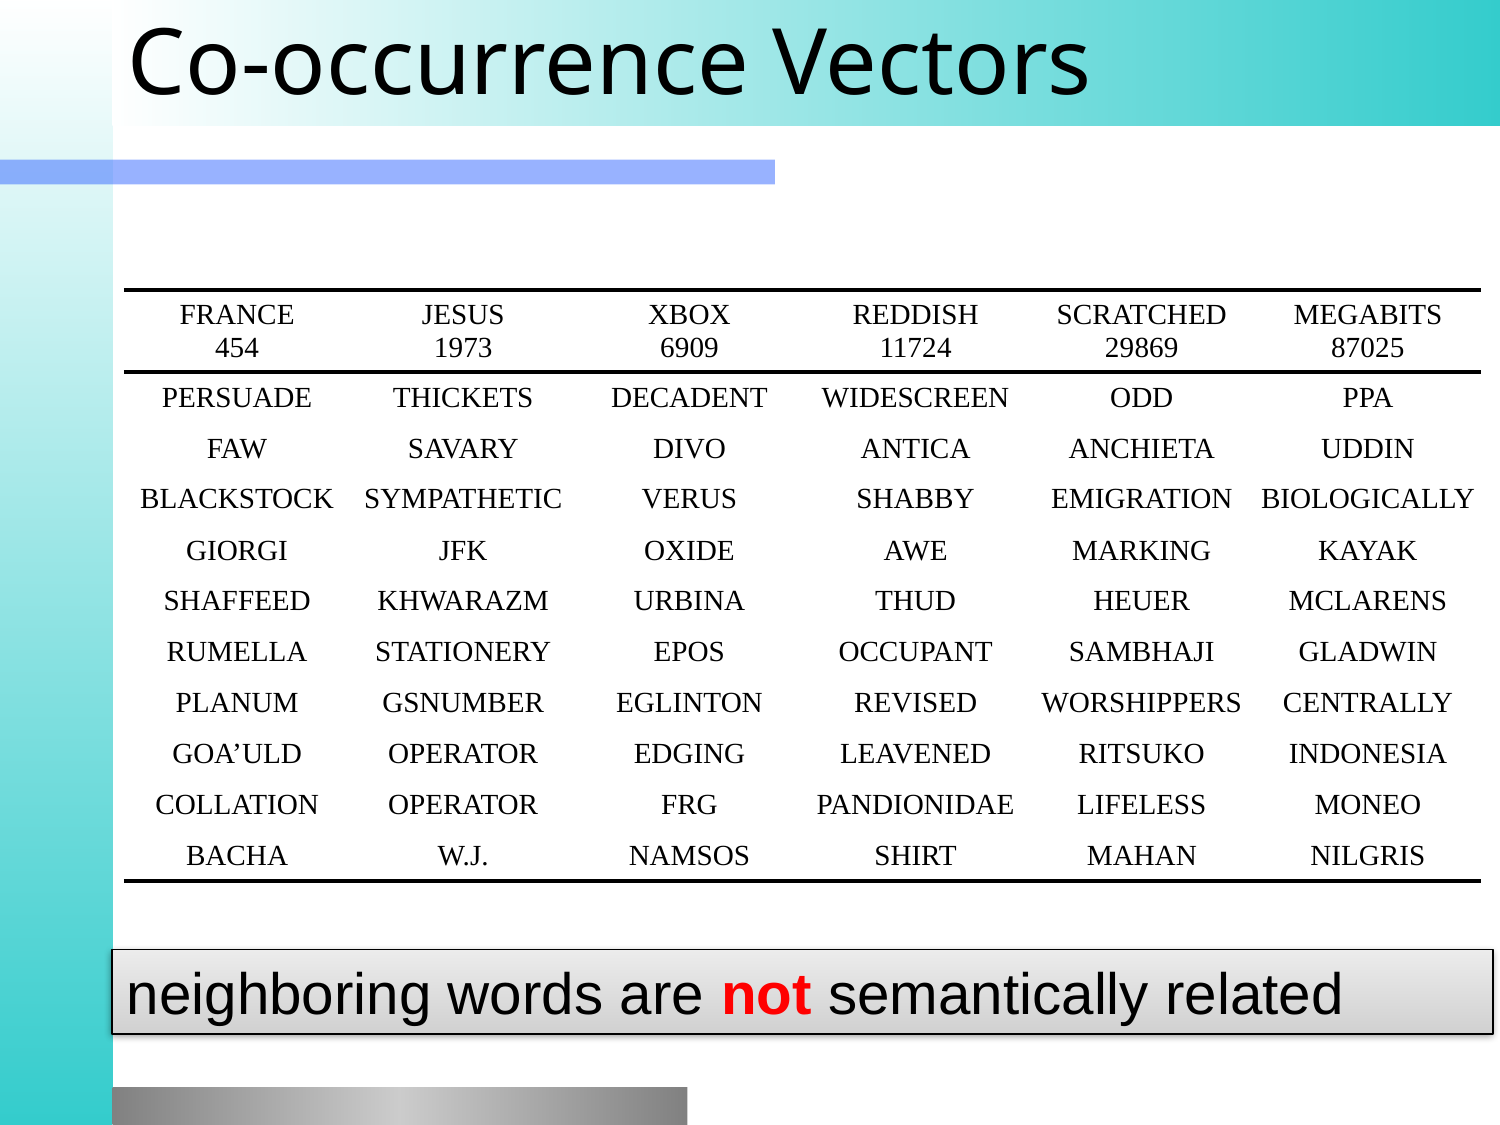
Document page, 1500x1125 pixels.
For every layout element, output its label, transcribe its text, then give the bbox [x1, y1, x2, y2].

table_cell COLLATION [124, 779, 350, 830]
table_cell PANDIONIDAE [803, 779, 1029, 830]
table_cell STATIONERY [350, 626, 576, 677]
table_cell UDDIN [1255, 423, 1481, 474]
table_cell GLADWIN [1255, 626, 1481, 677]
table_cell SHABBY [803, 474, 1029, 525]
table_cell PERSUADE [124, 374, 350, 423]
table_header MEGABITS 87025 [1255, 292, 1481, 370]
table_cell KHWARAZM [350, 575, 576, 626]
table_cell ANTICA [803, 423, 1029, 474]
table_cell LIFELESS [1029, 779, 1255, 830]
table_cell PPA [1255, 374, 1481, 423]
table_cell SYMPATHETIC [350, 474, 576, 525]
table_cell NILGRIS [1255, 830, 1481, 879]
table_cell BACHA [124, 830, 350, 879]
text_box neighboring words are not semantically related [111, 949, 1494, 1035]
table_cell OPERATOR [350, 779, 576, 830]
table_header XBOX 6909 [576, 292, 803, 370]
table_cell GIORGI [124, 525, 350, 575]
table_cell W.J. [350, 830, 576, 879]
table_cell FAW [124, 423, 350, 474]
table_cell THICKETS [350, 374, 576, 423]
table_header SCRATCHED 29869 [1029, 292, 1255, 370]
table_cell DECADENT [576, 374, 803, 423]
table_cell EMIGRATION [1029, 474, 1255, 525]
table_cell MARKING [1029, 525, 1255, 575]
table_header FRANCE 454 [124, 292, 350, 370]
table_cell NAMSOS [576, 830, 803, 879]
table_cell SAMBHAJI [1029, 626, 1255, 677]
table_cell AWE [803, 525, 1029, 575]
table_cell MAHAN [1029, 830, 1255, 879]
table_cell EPOS [576, 626, 803, 677]
table_cell EGLINTON [576, 677, 803, 728]
table_cell GSNUMBER [350, 677, 576, 728]
table_cell CENTRALLY [1255, 677, 1481, 728]
table_cell WORSHIPPERS [1029, 677, 1255, 728]
table_cell VERUS [576, 474, 803, 525]
table_header JESUS 1973 [350, 292, 576, 370]
table_cell OXIDE [576, 525, 803, 575]
table_cell REVISED [803, 677, 1029, 728]
table_cell URBINA [576, 575, 803, 626]
table_cell LEAVENED [803, 728, 1029, 779]
table_cell DIVO [576, 423, 803, 474]
table_cell OCCUPANT [803, 626, 1029, 677]
table_cell BLACKSTOCK [124, 474, 350, 525]
table_cell JFK [350, 525, 576, 575]
table_cell INDONESIA [1255, 728, 1481, 779]
table_cell THUD [803, 575, 1029, 626]
table_cell ANCHIETA [1029, 423, 1255, 474]
table_cell GOA’ULD [124, 728, 350, 779]
table_cell HEUER [1029, 575, 1255, 626]
table_cell ODD [1029, 374, 1255, 423]
table_cell SHAFFEED [124, 575, 350, 626]
table_cell RUMELLA [124, 626, 350, 677]
table_cell OPERATOR [350, 728, 576, 779]
table_cell KAYAK [1255, 525, 1481, 575]
table_cell RITSUKO [1029, 728, 1255, 779]
table_cell FRG [576, 779, 803, 830]
table_cell SAVARY [350, 423, 576, 474]
table_header REDDISH 11724 [803, 292, 1029, 370]
table_cell MONEO [1255, 779, 1481, 830]
table_cell EDGING [576, 728, 803, 779]
title Co-occurrence Vectors [112, 0, 1500, 121]
table_cell WIDESCREEN [803, 374, 1029, 423]
table_cell BIOLOGICALLY [1255, 474, 1481, 525]
table_cell PLANUM [124, 677, 350, 728]
table_cell SHIRT [803, 830, 1029, 879]
table_cell MCLARENS [1255, 575, 1481, 626]
